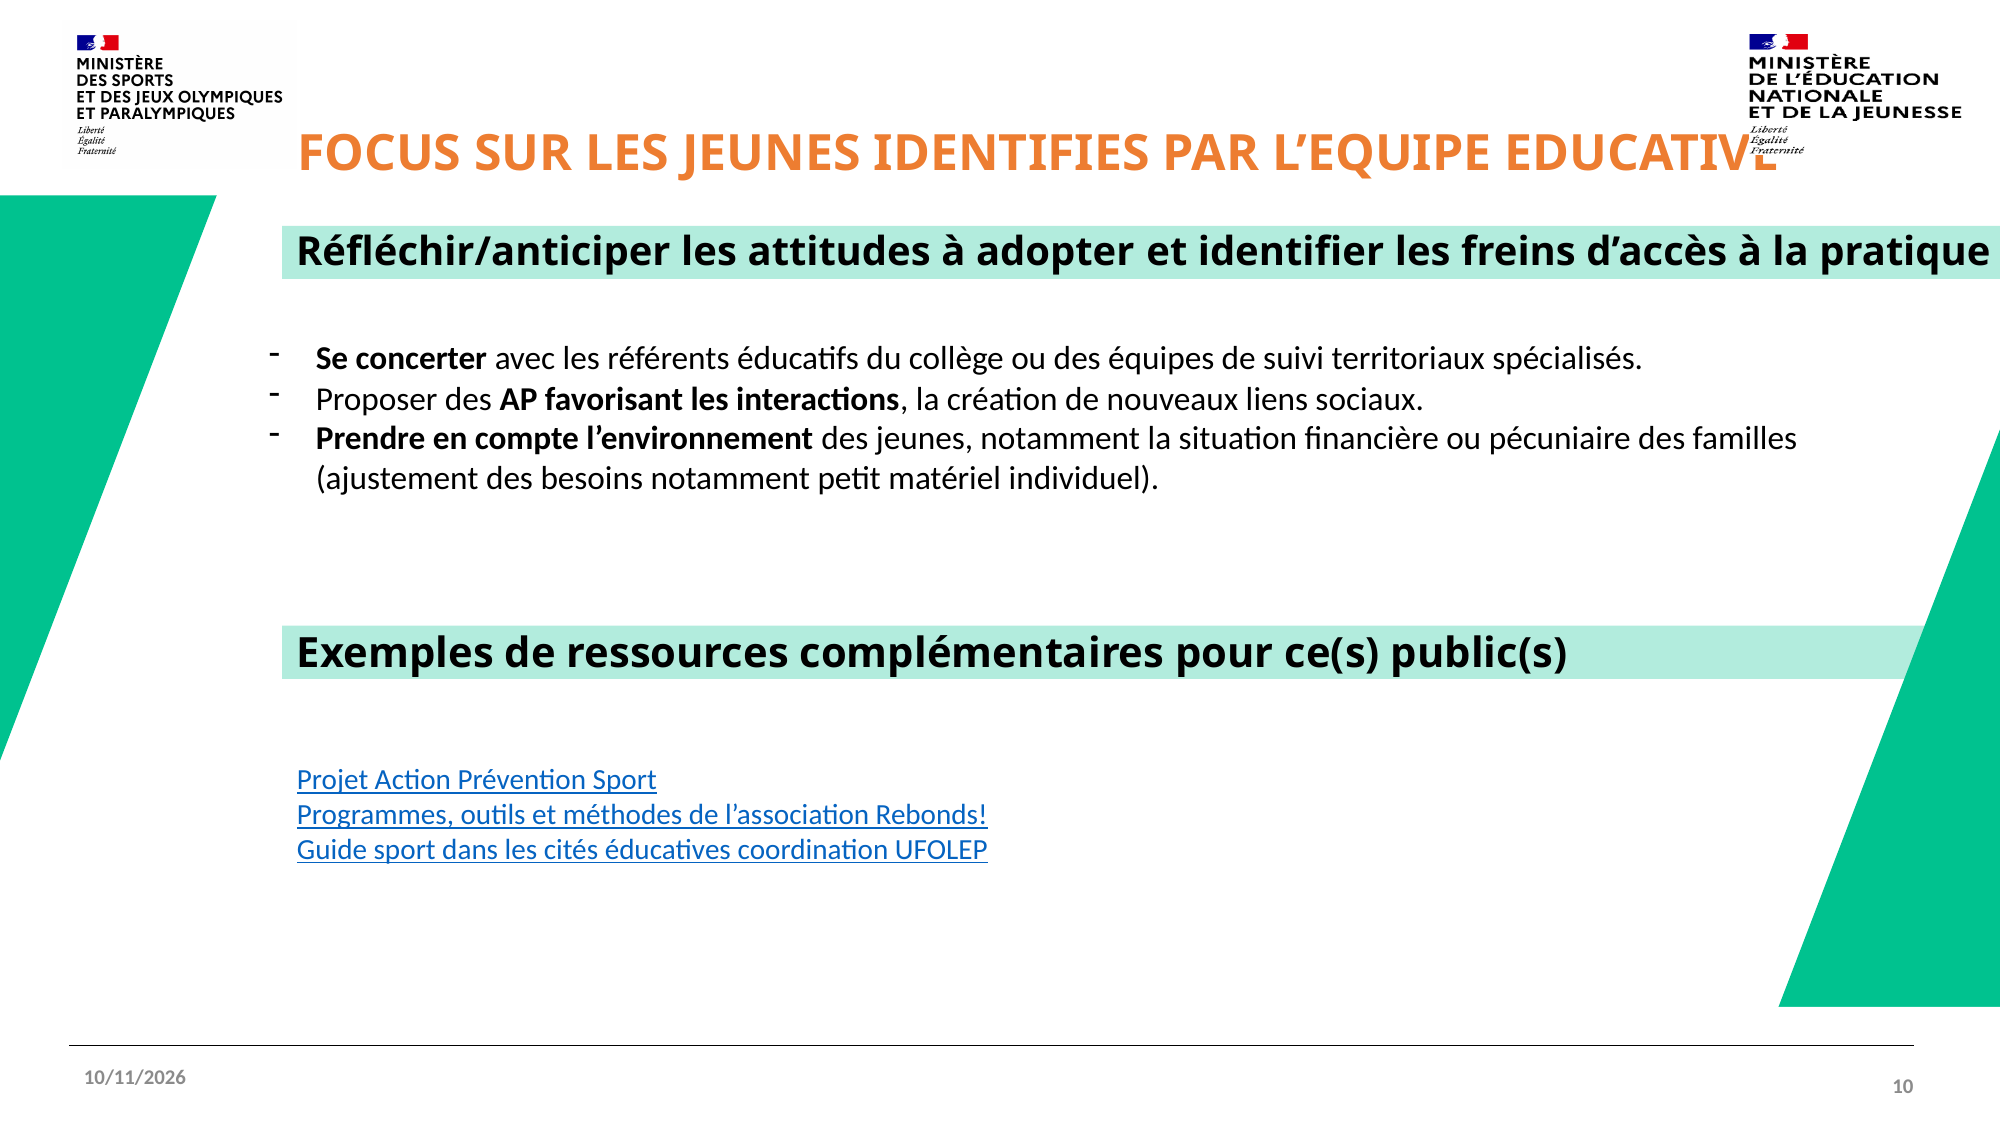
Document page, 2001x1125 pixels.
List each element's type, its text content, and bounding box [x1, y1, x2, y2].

picture [62, 20, 297, 169]
text_box Se concerter avec les référents éducatifs du collège ou des équipes de suivi territoriaux spécialisés. Proposer des AP favorisant les interactions, la création de nouveaux liens sociaux. Prendre en compte l’environnement des jeunes, notamment la situation financière ou pécuniaire des familles (ajustement des besoins notamment petit matériel individuel). [254, 329, 1830, 549]
text_box Exemples de ressources complémentaires pour ce(s) public(s) [282, 625, 1986, 679]
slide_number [69, 1046, 519, 1107]
title FOCUS sur les Jeunes IDENTIFIES PAR L’EQUIPE EDUCATIVE [282, 80, 1846, 225]
slide_number 10 [1618, 1046, 1914, 1125]
picture [1749, 34, 1963, 155]
text_box Réfléchir/anticiper les attitudes à adopter et identifier les freins d’accès à la pratique [282, 225, 2000, 279]
text_box Projet Action Prévention Sport Programmes, outils et méthodes de l’association Rebonds! Guide sport dans les cités éducatives coordination UFOLEP [282, 753, 1951, 913]
